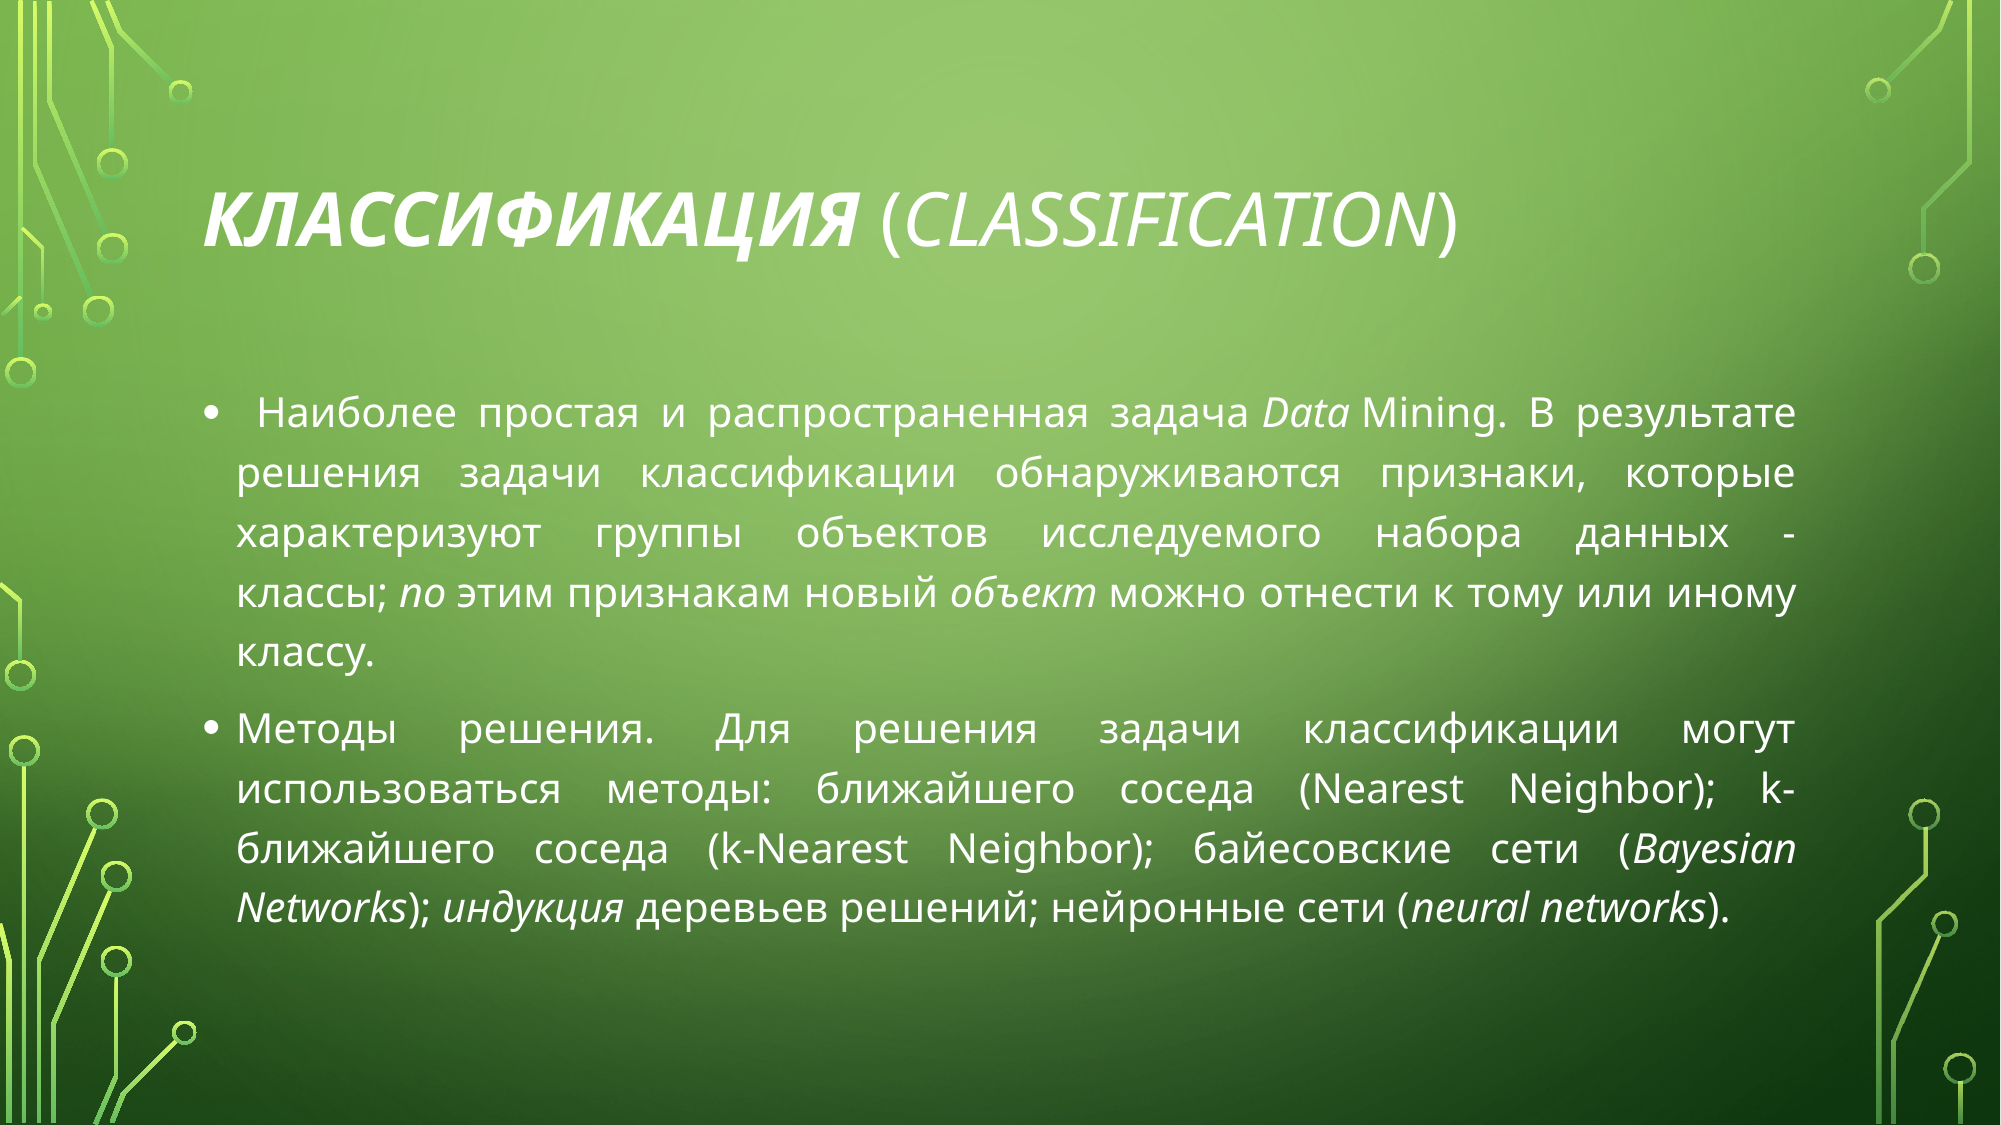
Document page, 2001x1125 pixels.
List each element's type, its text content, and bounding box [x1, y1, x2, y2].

list Наиболее простая и распространенная задача Data Mining. В результате решения задачи классификации обнаруживаются признаки, которые характеризуют группы объектов исследуемого набора данных - классы; по этим признакам новый объект можно отнести к тому или иному классу. Методы решения. Для решения задачи классификации могут использоваться методы: ближайшего соседа (Nearest Neighbor); k-ближайшего соседа (k-Nearest Neighbor); байесовские сети (Bayesian Networks); индукция деревьев решений; нейронные сети (neural networks). [187, 369, 1813, 950]
title Классификация (Classification) [187, 101, 1813, 344]
